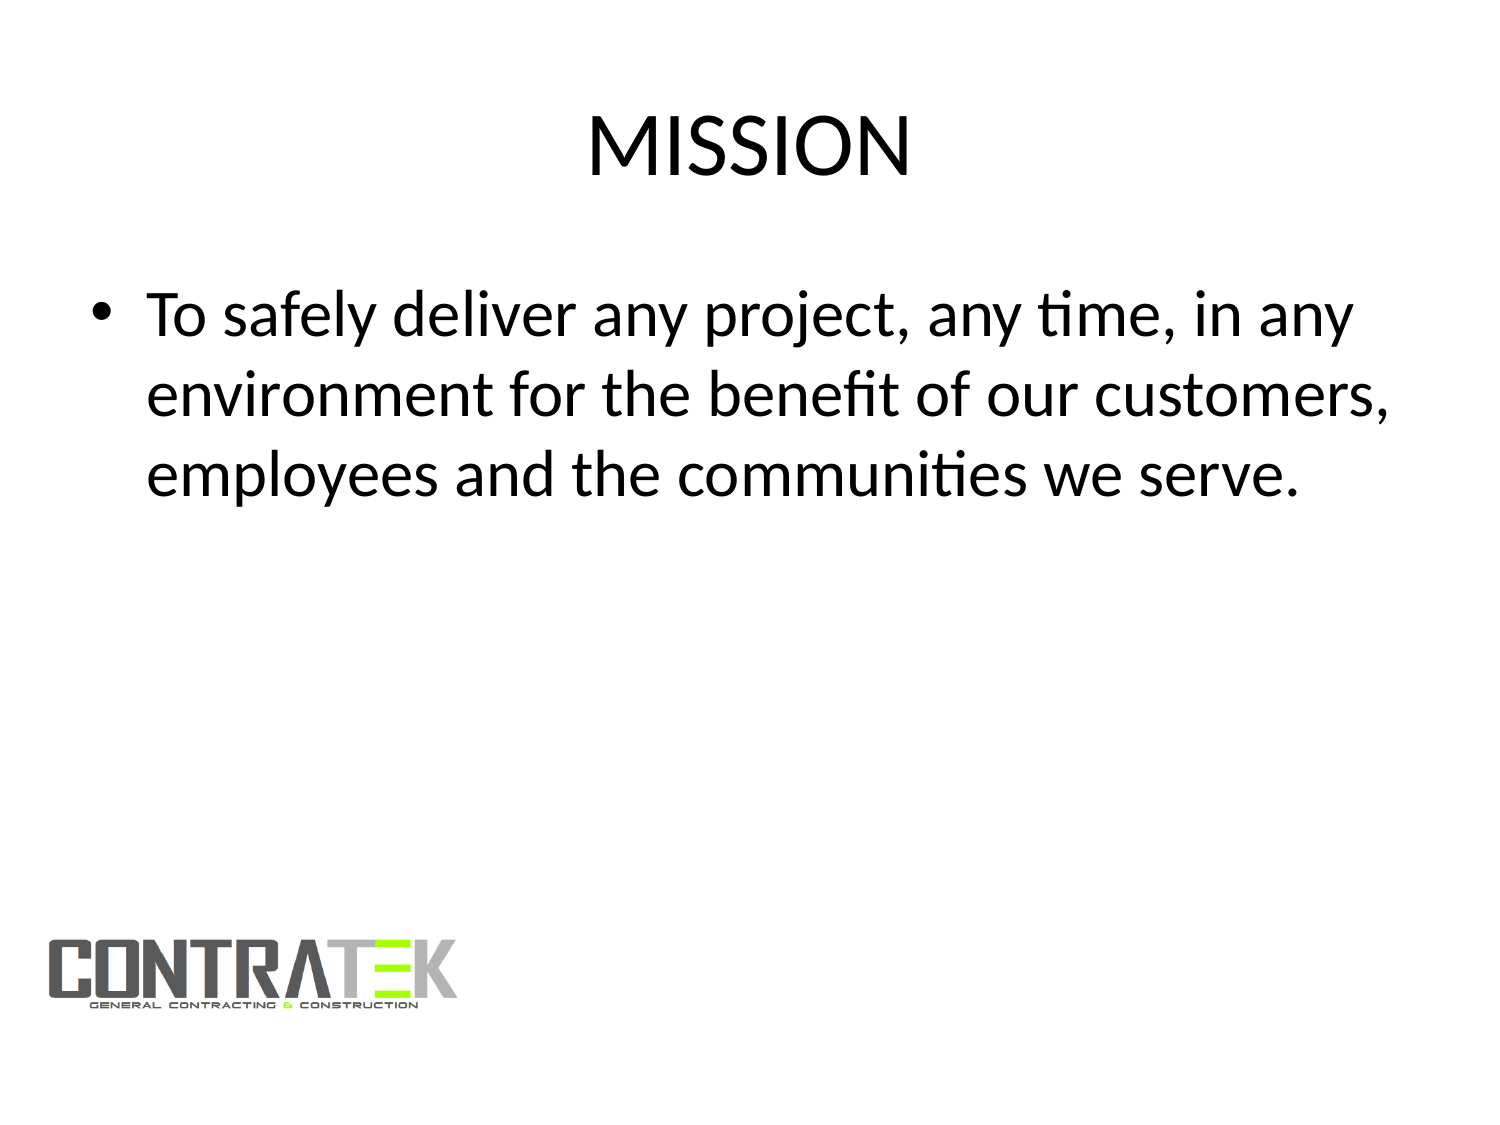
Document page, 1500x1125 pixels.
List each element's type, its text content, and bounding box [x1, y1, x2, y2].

title MISSION [75, 45, 1425, 233]
list To safely deliver any project, any time, in any environment for the benefit of our customers, employees and the communities we serve. [75, 262, 1425, 1005]
picture [0, 935, 576, 1125]
